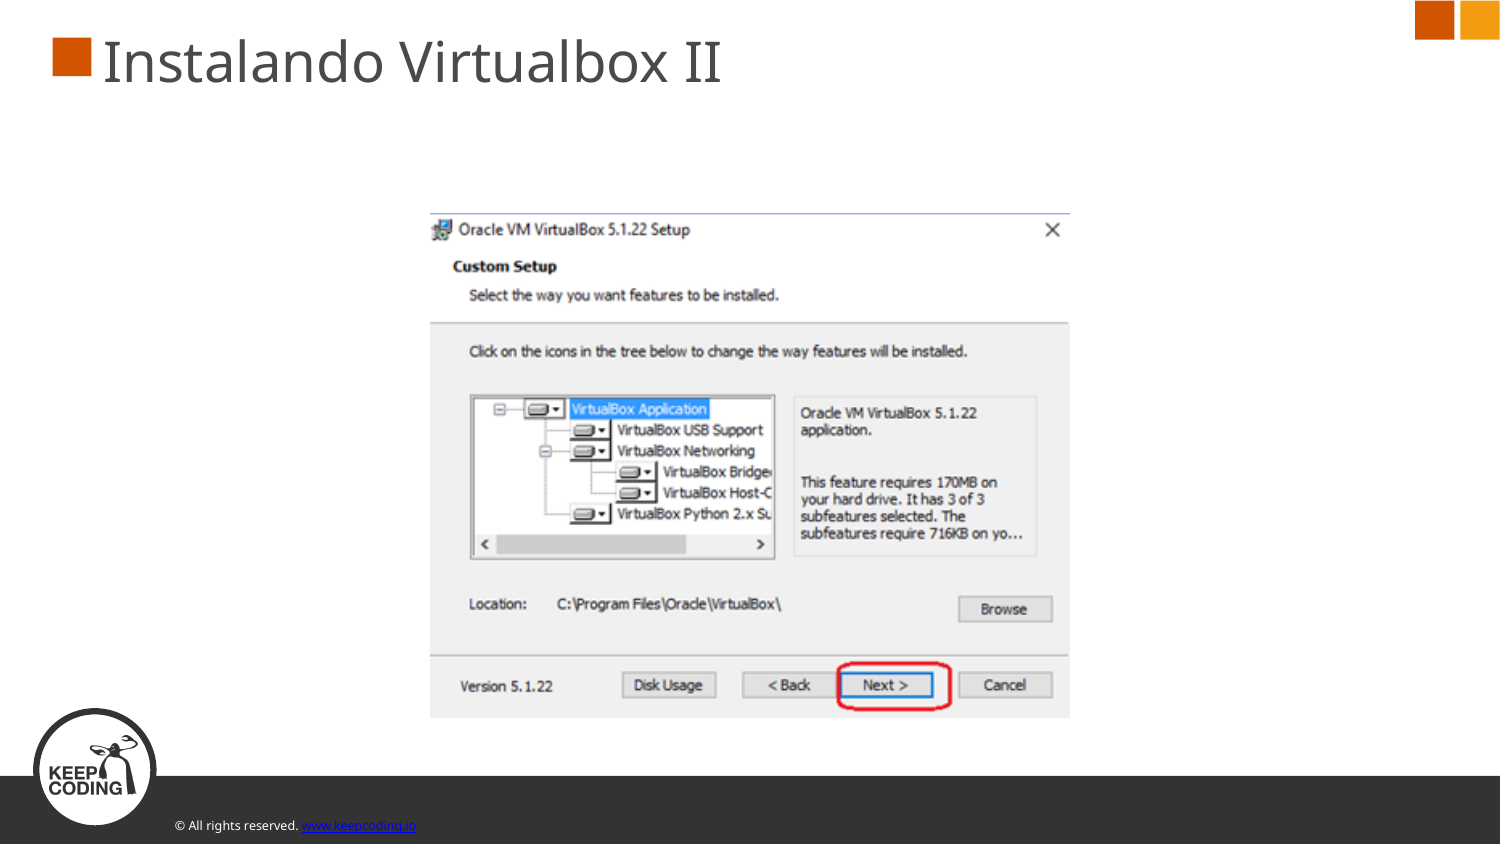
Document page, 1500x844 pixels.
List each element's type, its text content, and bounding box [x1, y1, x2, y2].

title Instalando Virtualbox II [94, 17, 1381, 107]
picture [49, 735, 138, 795]
picture [430, 213, 1070, 718]
